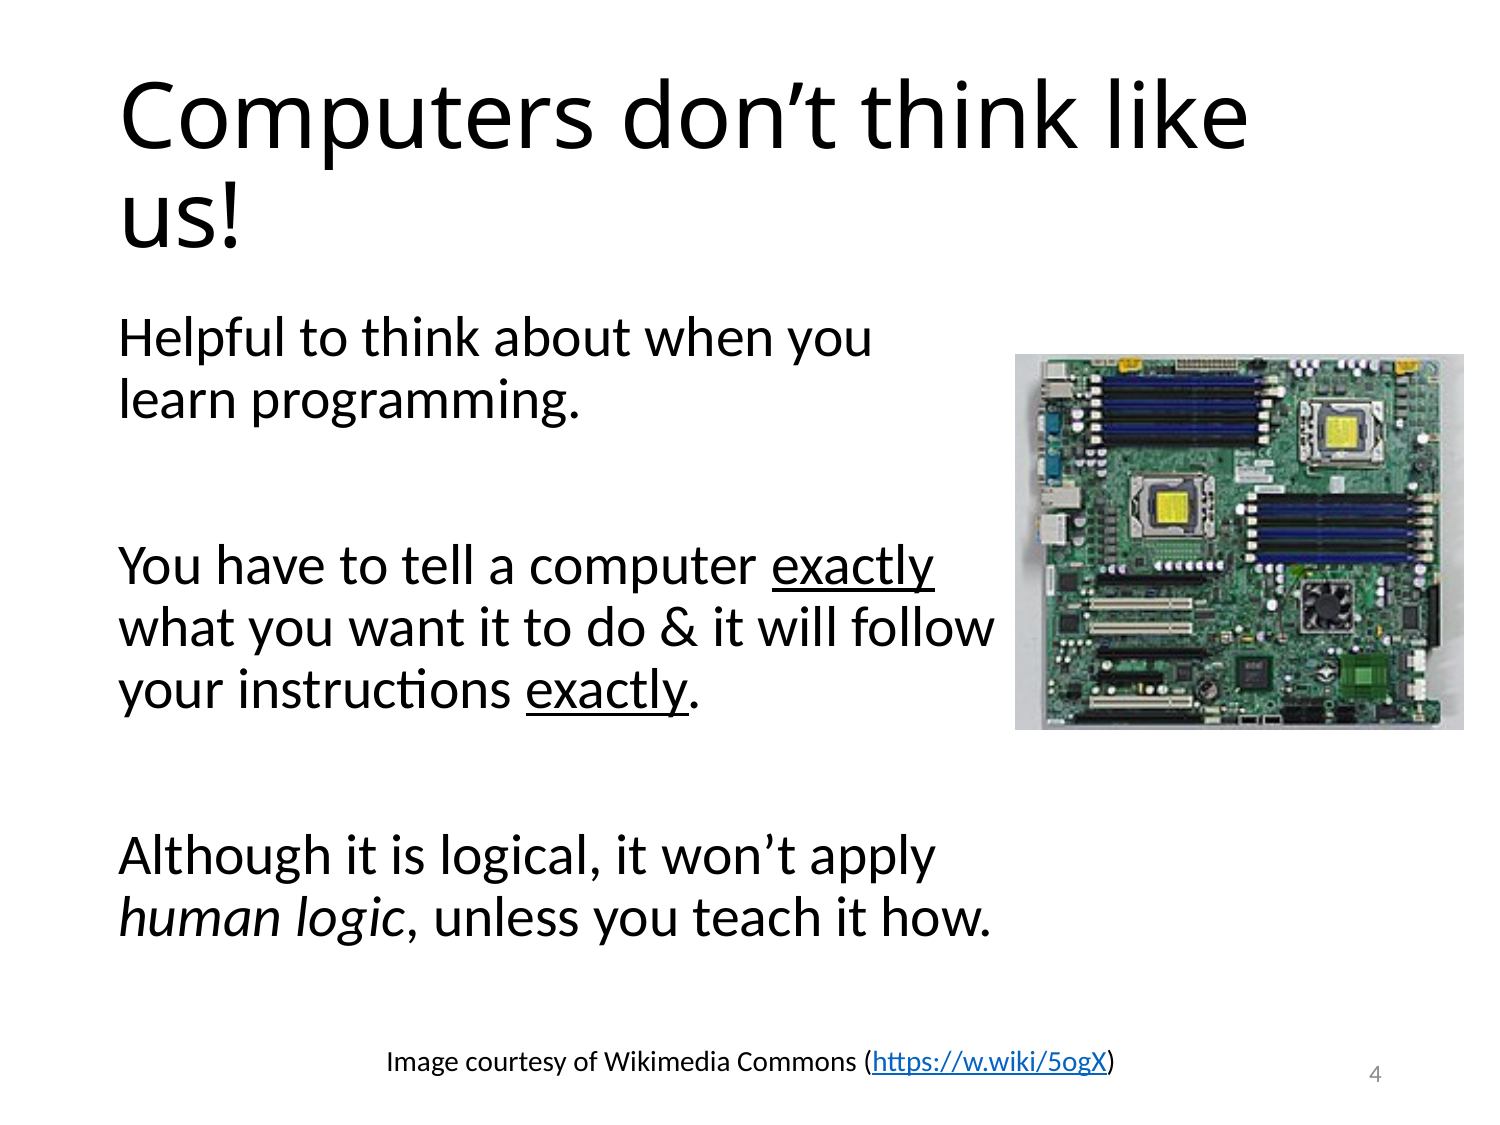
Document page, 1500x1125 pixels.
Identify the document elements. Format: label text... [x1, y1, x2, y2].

list Helpful to think about when you learn programming. You have to tell a computer exactly what you want it to do & it will follow your instructions exactly. Although it is logical, it won’t apply human logic, unless you teach it how. [103, 299, 1016, 1014]
text_box Image courtesy of Wikimedia Commons (https://w.wiki/5ogX) [371, 1034, 1131, 1085]
picture [1015, 354, 1464, 730]
slide_number 4 [1059, 1042, 1397, 1103]
title Computers don’t think like us! [103, 59, 1397, 278]
